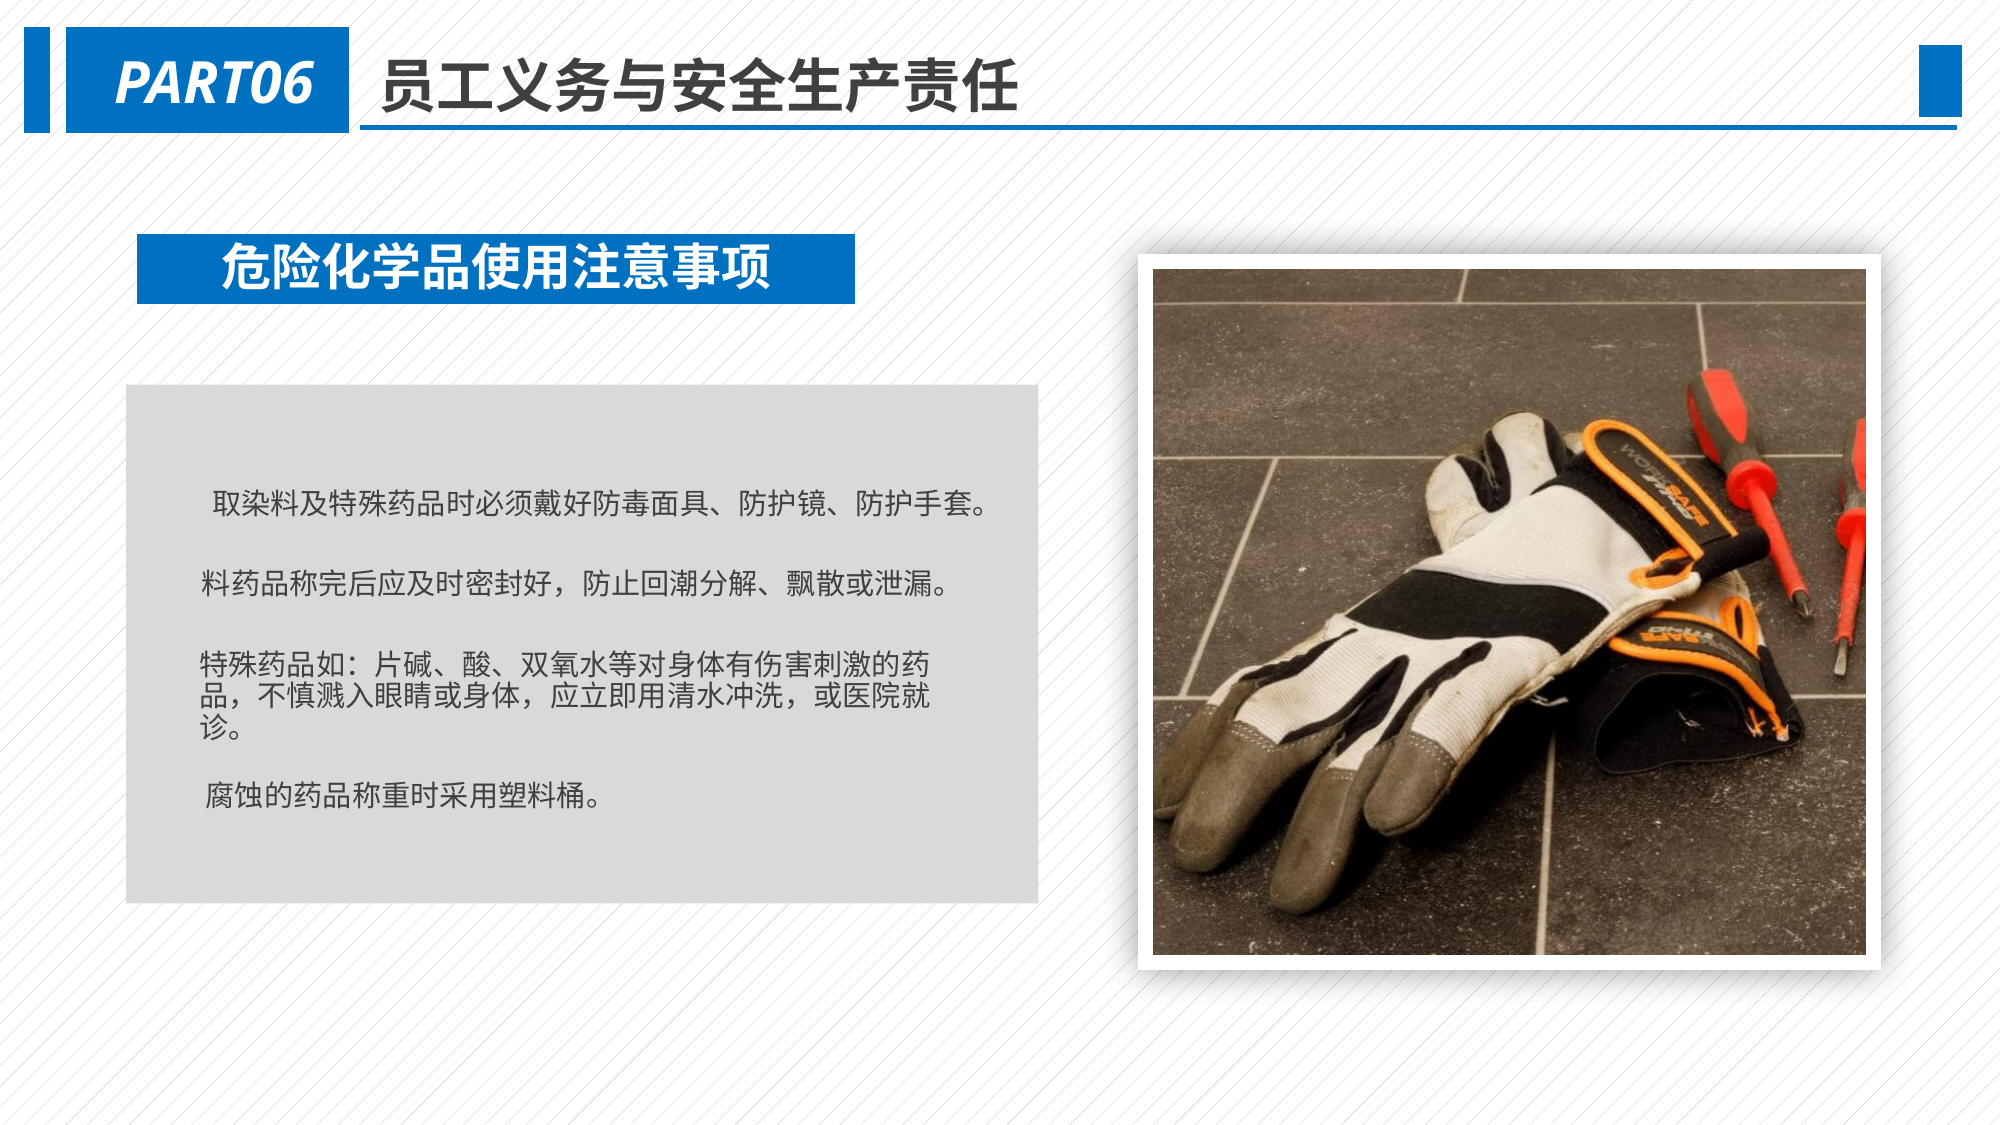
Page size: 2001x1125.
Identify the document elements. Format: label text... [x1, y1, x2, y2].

text_box 危险化学品使用注意事项 [137, 234, 855, 304]
text_box 特殊药品如：片碱、酸、双氧水等对身体有伤害刺激的药品，不慎溅入眼睛或身体，应立即用清水冲洗，或医院就诊。 [184, 642, 974, 752]
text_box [25, 28, 1961, 132]
text_box [126, 384, 1039, 904]
text_box 腐蚀的药品称重时采用塑料桶。 [190, 774, 631, 821]
picture [1145, 261, 1874, 963]
text_box 料药品称完后应及时密封好，防止回潮分解、飘散或泄漏。 [186, 562, 978, 609]
text_box 取染料及特殊药品时必须戴好防毒面具、防护镜、防护手套。 [183, 481, 1017, 528]
